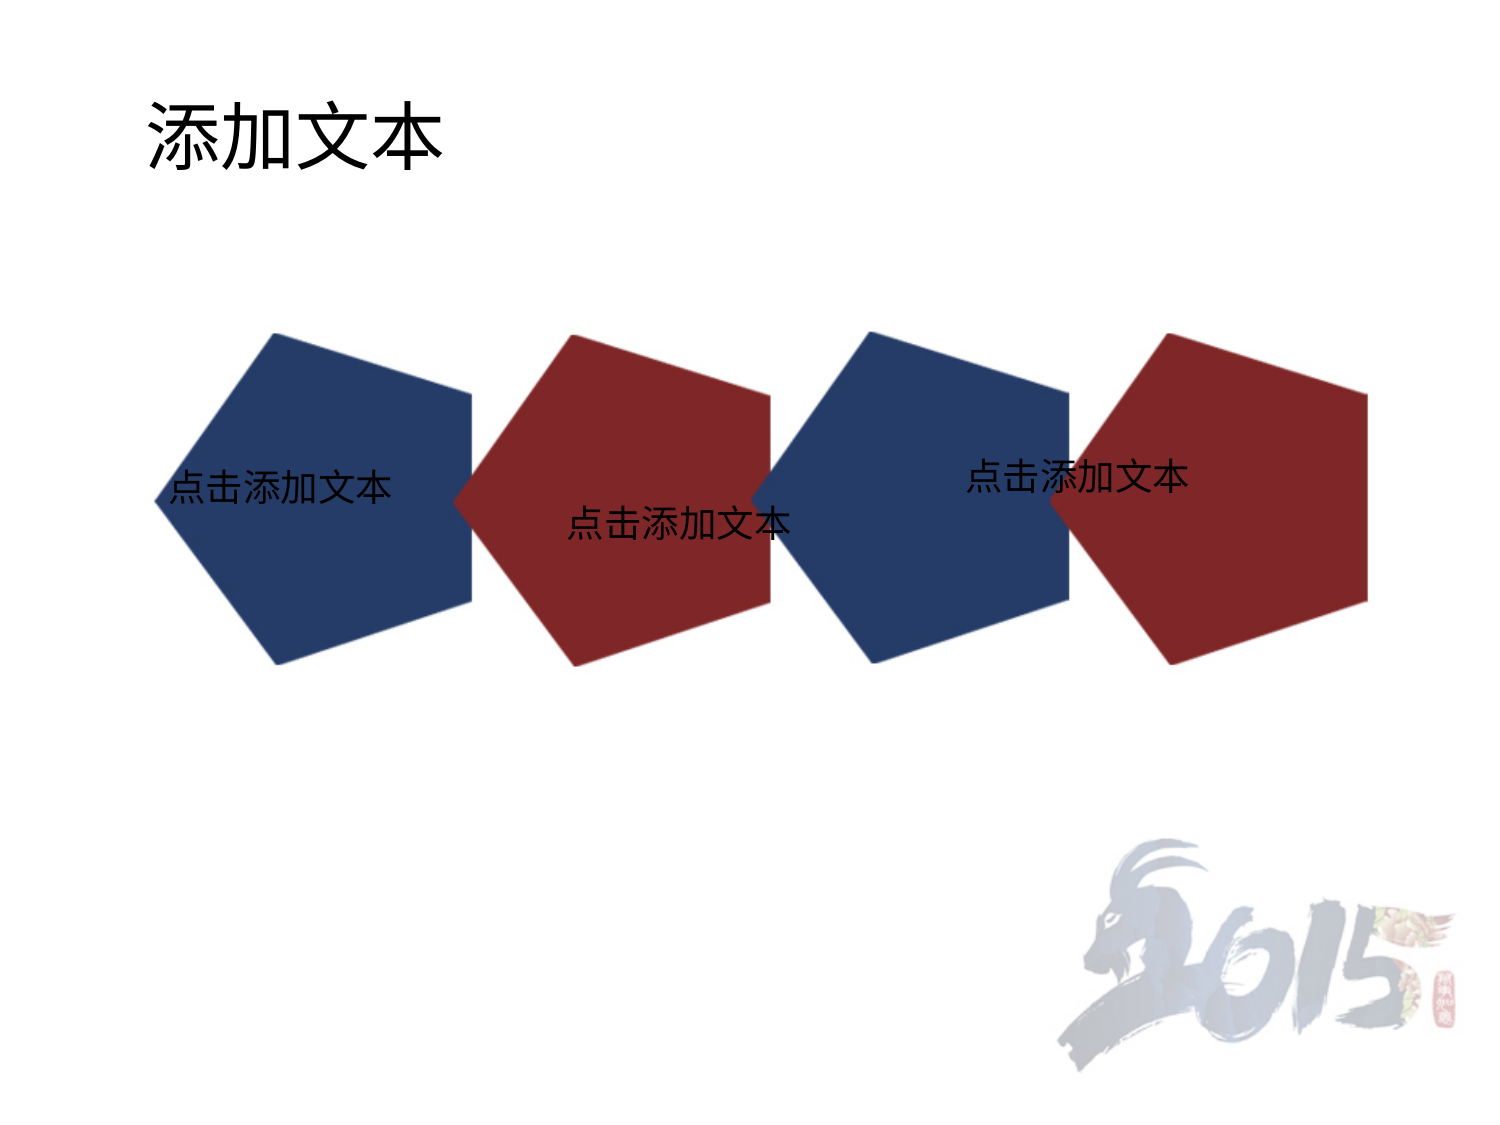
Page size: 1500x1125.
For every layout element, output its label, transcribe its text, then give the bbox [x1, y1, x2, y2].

text_box 点击添加文本 [950, 445, 1206, 505]
text_box 点击添加文本 [552, 492, 807, 552]
picture [0, 0, 1500, 1125]
text_box 添加文本 [130, 81, 461, 187]
text_box 点击添加文本 [153, 456, 409, 517]
